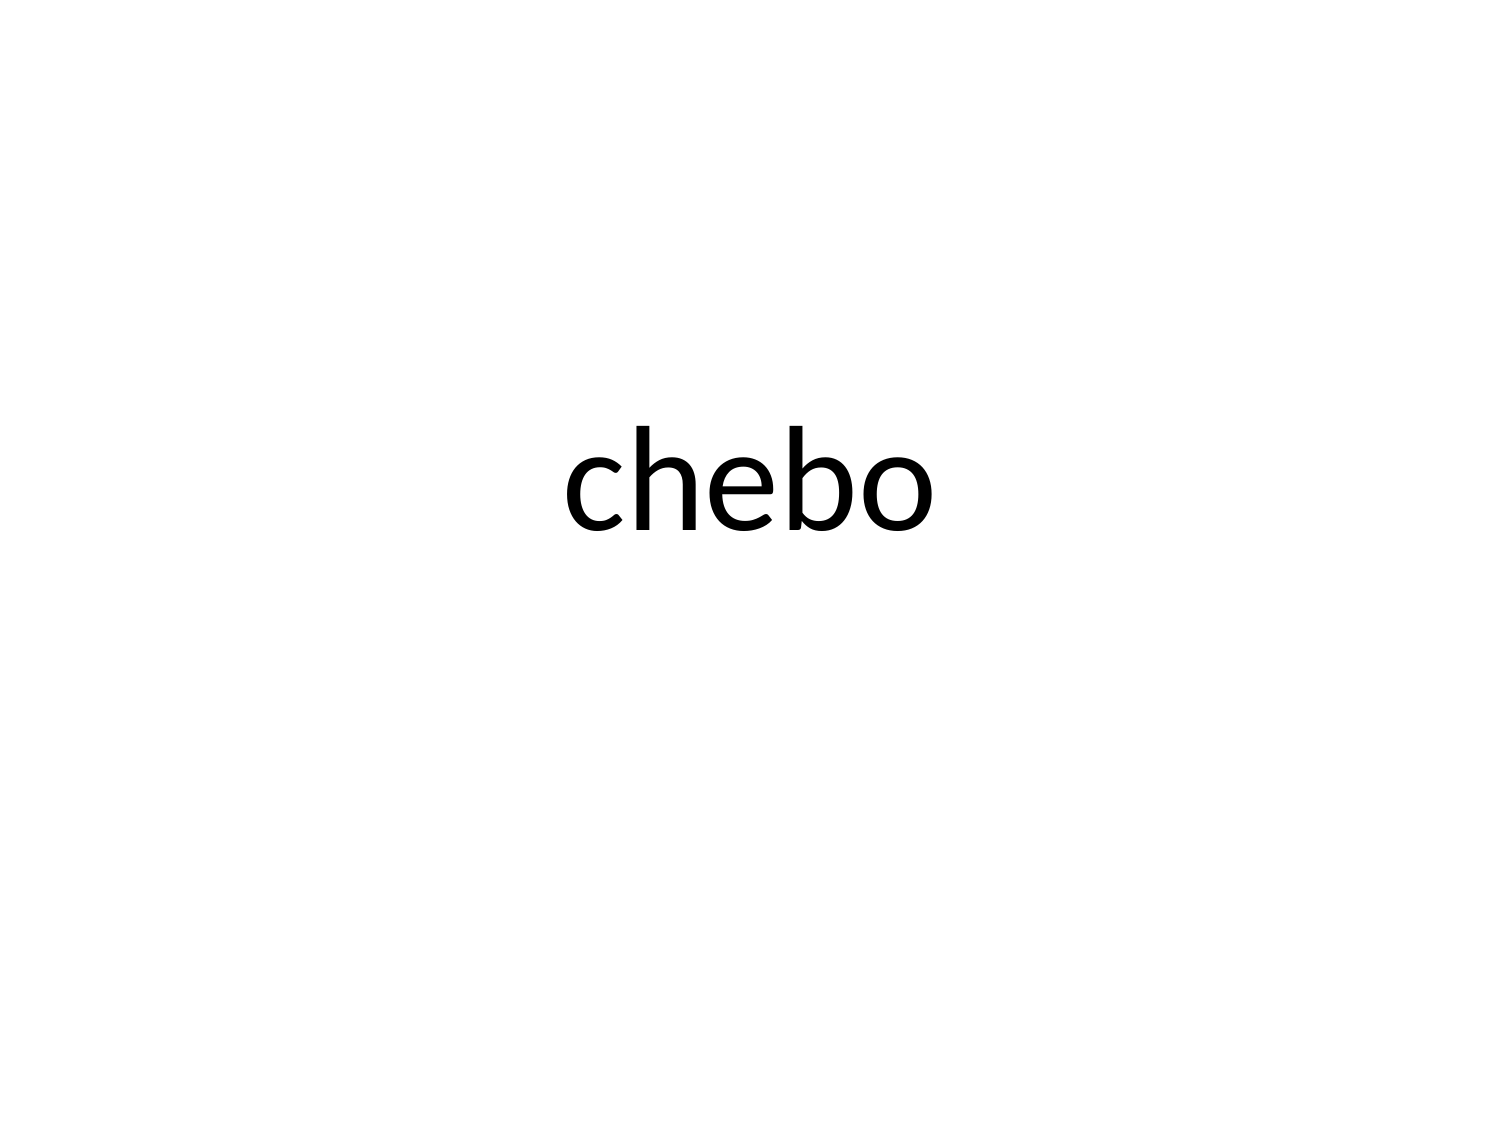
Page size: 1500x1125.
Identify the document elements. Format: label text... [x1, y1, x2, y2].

title chebo [112, 349, 1388, 591]
